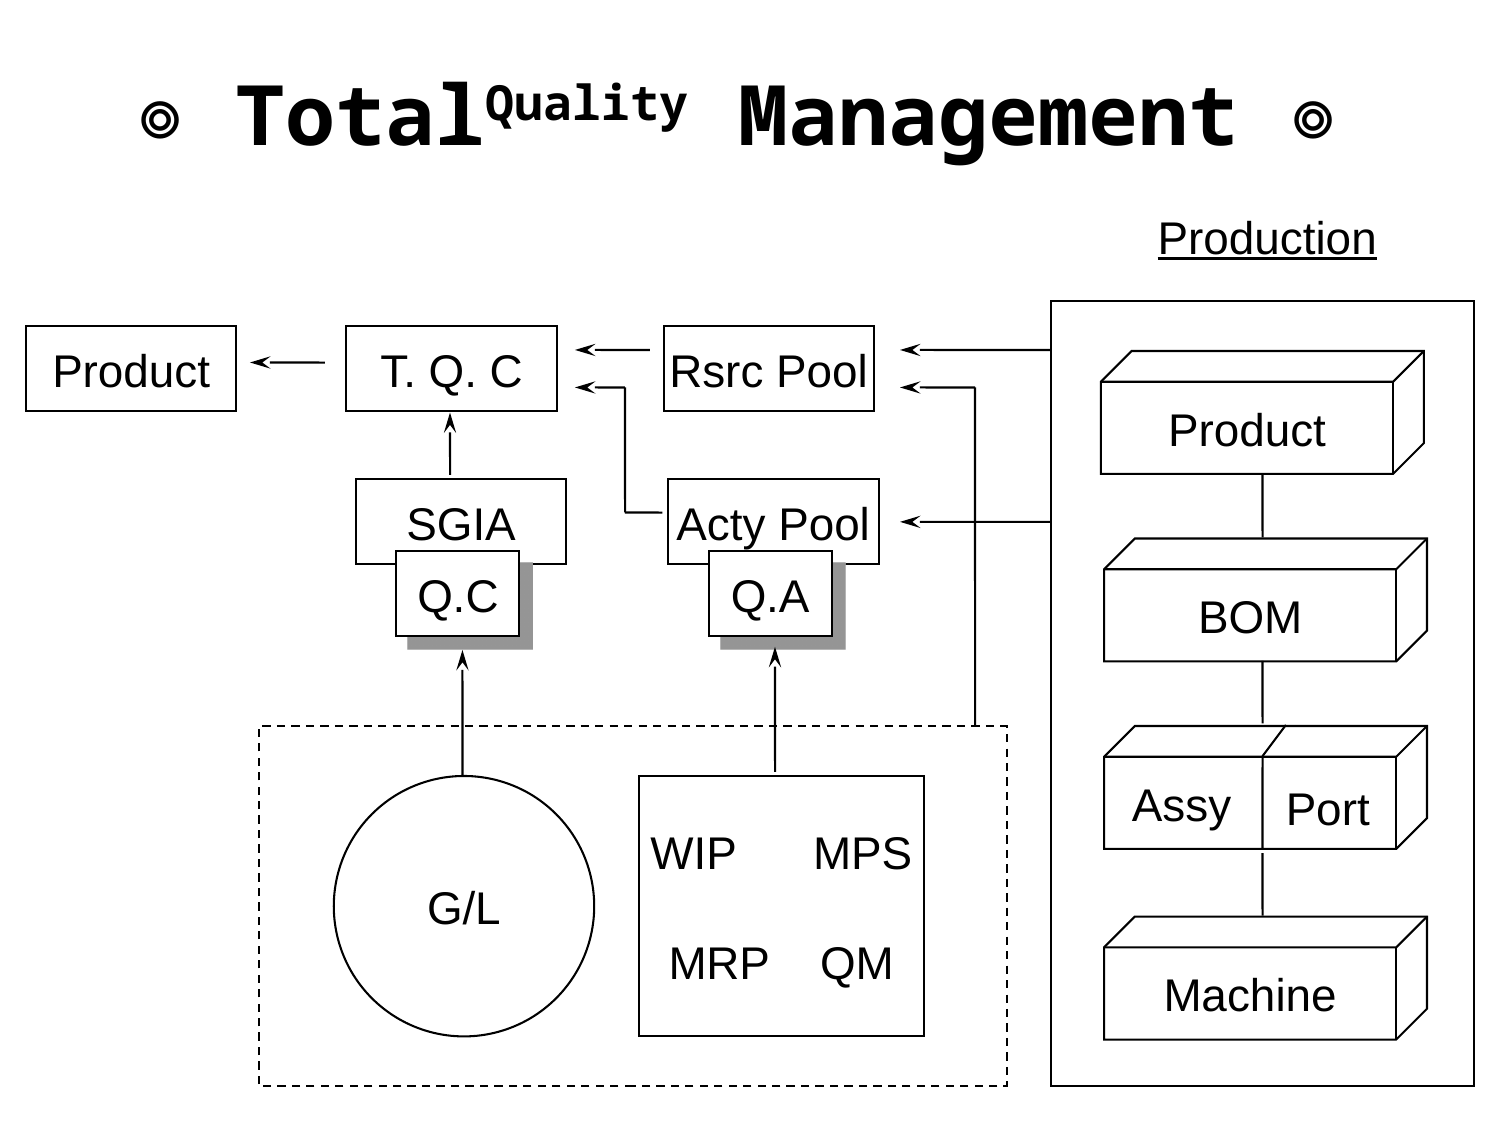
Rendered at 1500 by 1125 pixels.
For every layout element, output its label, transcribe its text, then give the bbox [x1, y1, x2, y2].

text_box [25, 201, 1475, 1087]
text_box ◎ TotalQuality Management ◎ [120, 54, 1354, 170]
